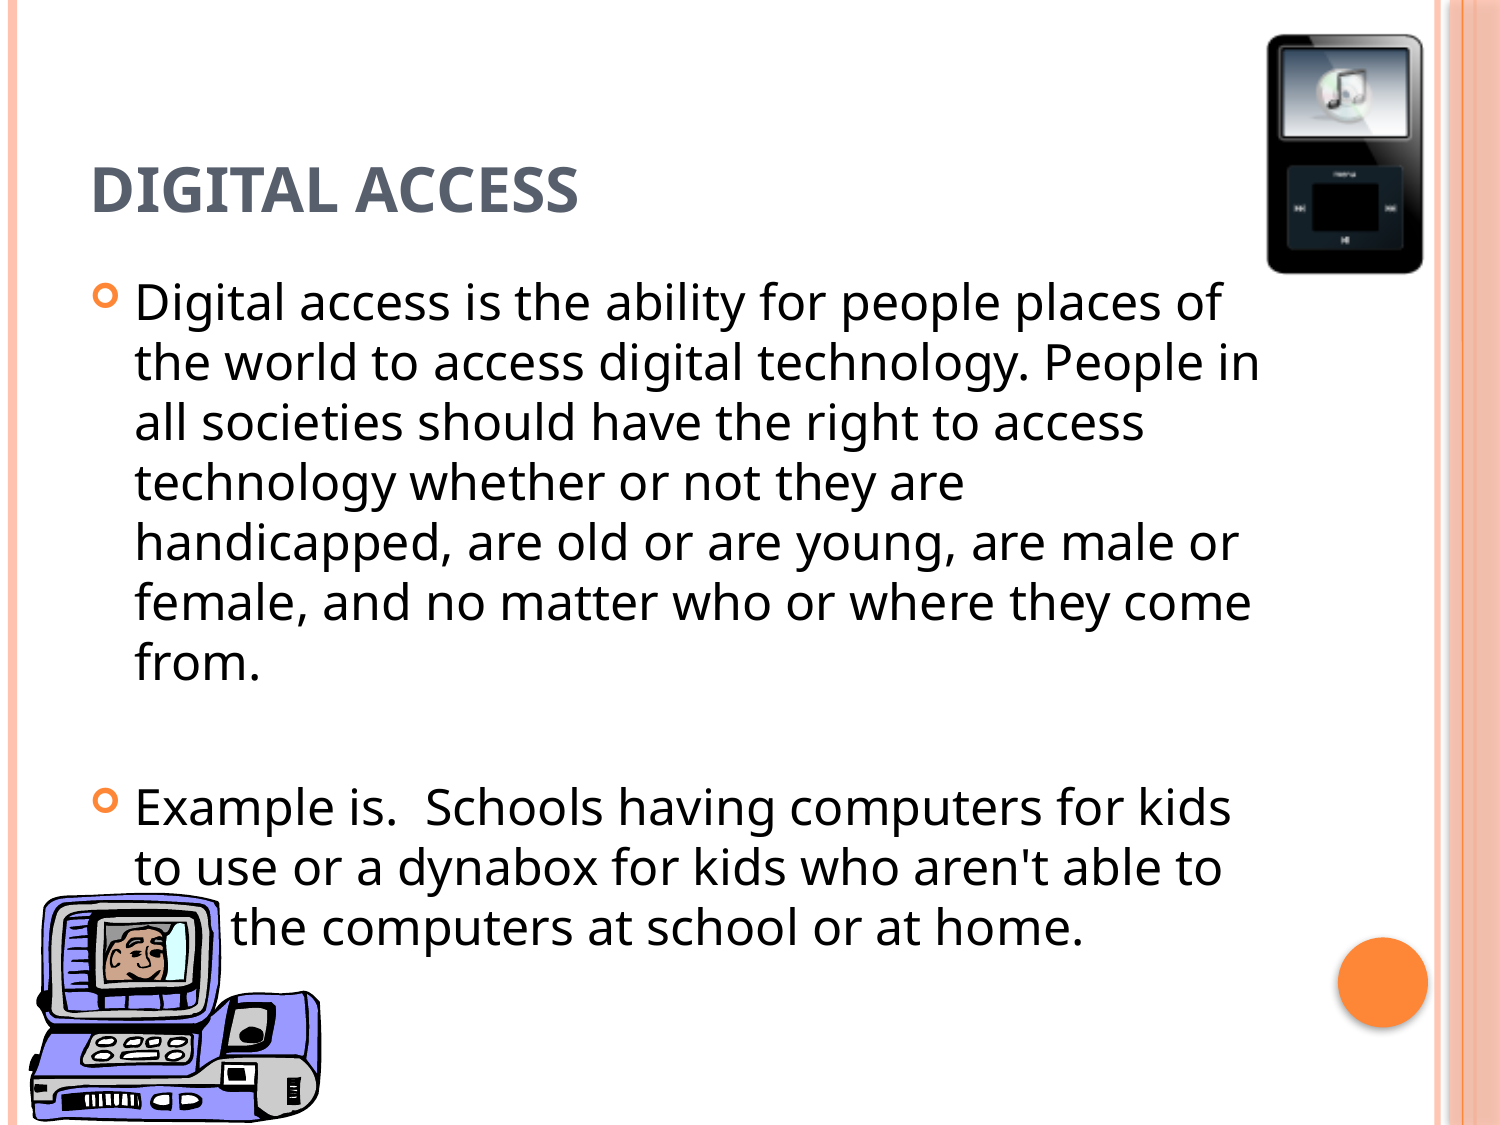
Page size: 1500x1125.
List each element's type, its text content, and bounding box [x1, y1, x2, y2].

list Digital access is the ability for people places of the world to access digital technology. People in all societies should have the right to access technology whether or not they are handicapped, are old or are young, are male or female, and no matter who or where they come from. Example is. Schools having computers for kids to use or a dynabox for kids who aren't able to use the computers at school or at home. [75, 262, 1300, 1062]
title Digital Access [75, 45, 1193, 233]
picture [1199, 17, 1500, 295]
picture [26, 886, 324, 1125]
